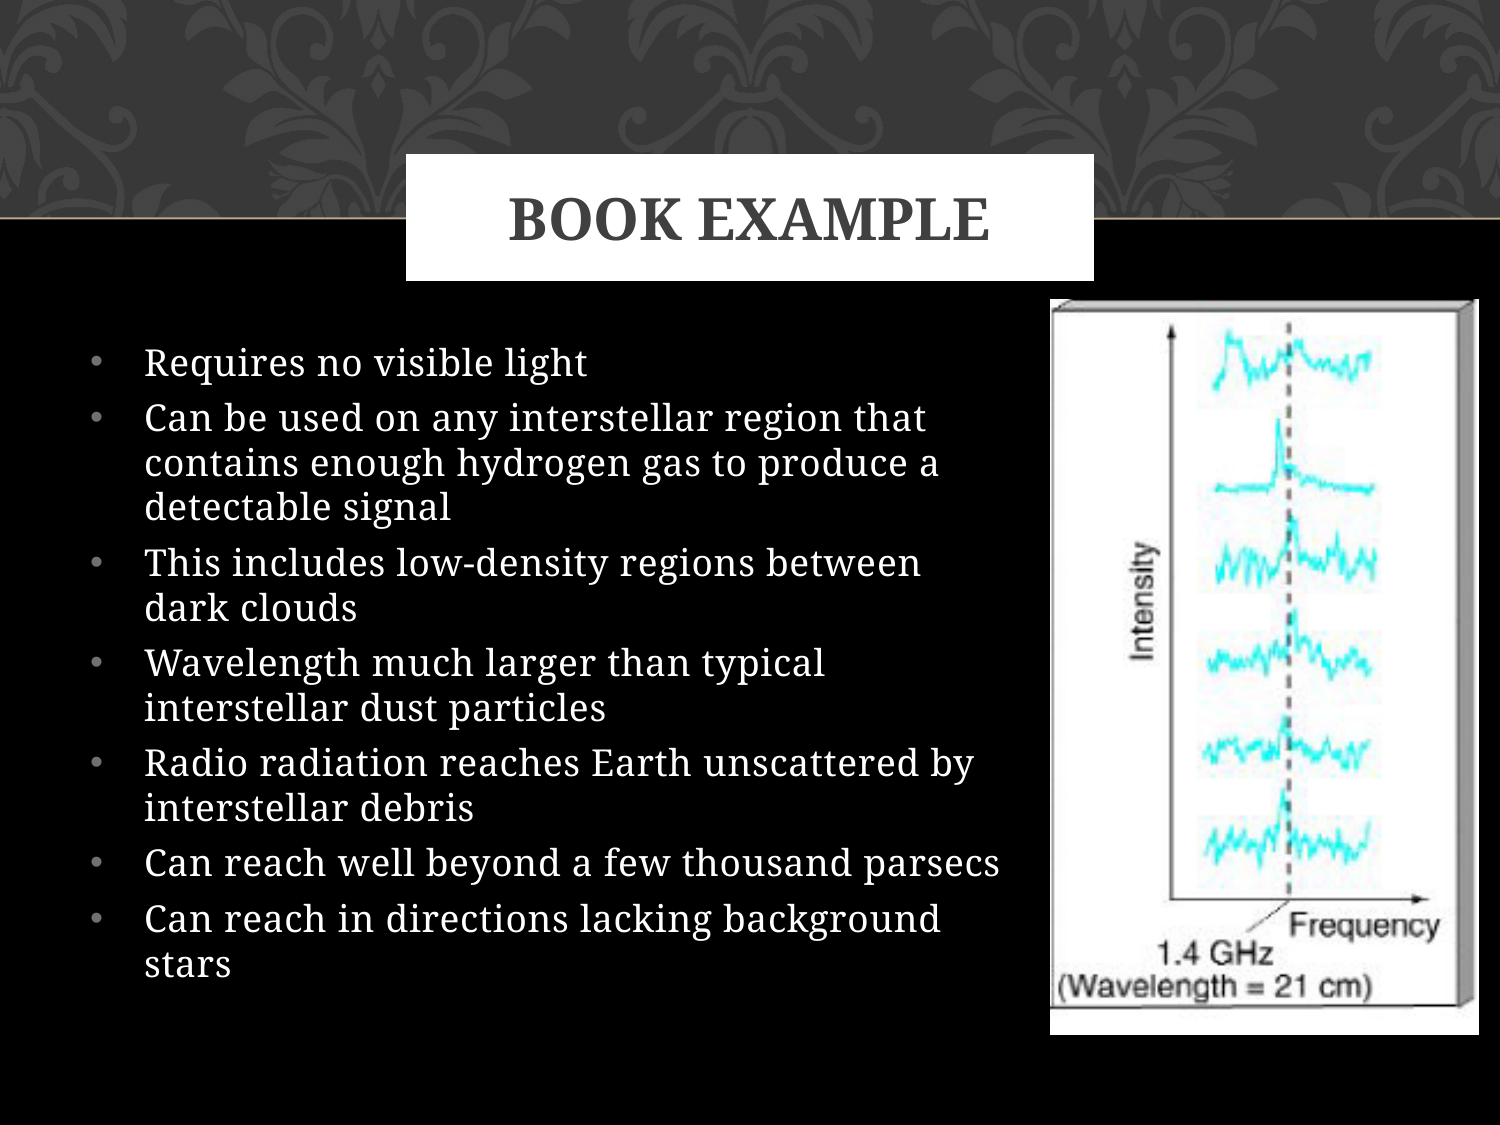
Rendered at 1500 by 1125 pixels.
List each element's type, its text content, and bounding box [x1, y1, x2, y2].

picture [1049, 299, 1479, 1035]
title Book Example [406, 154, 1094, 281]
list Requires no visible light Can be used on any interstellar region that contains enough hydrogen gas to produce a detectable signal This includes low-density regions between dark clouds Wavelength much larger than typical interstellar dust particles Radio radiation reaches Earth unscattered by interstellar debris Can reach well beyond a few thousand parsecs Can reach in directions lacking background stars [75, 331, 1025, 1000]
